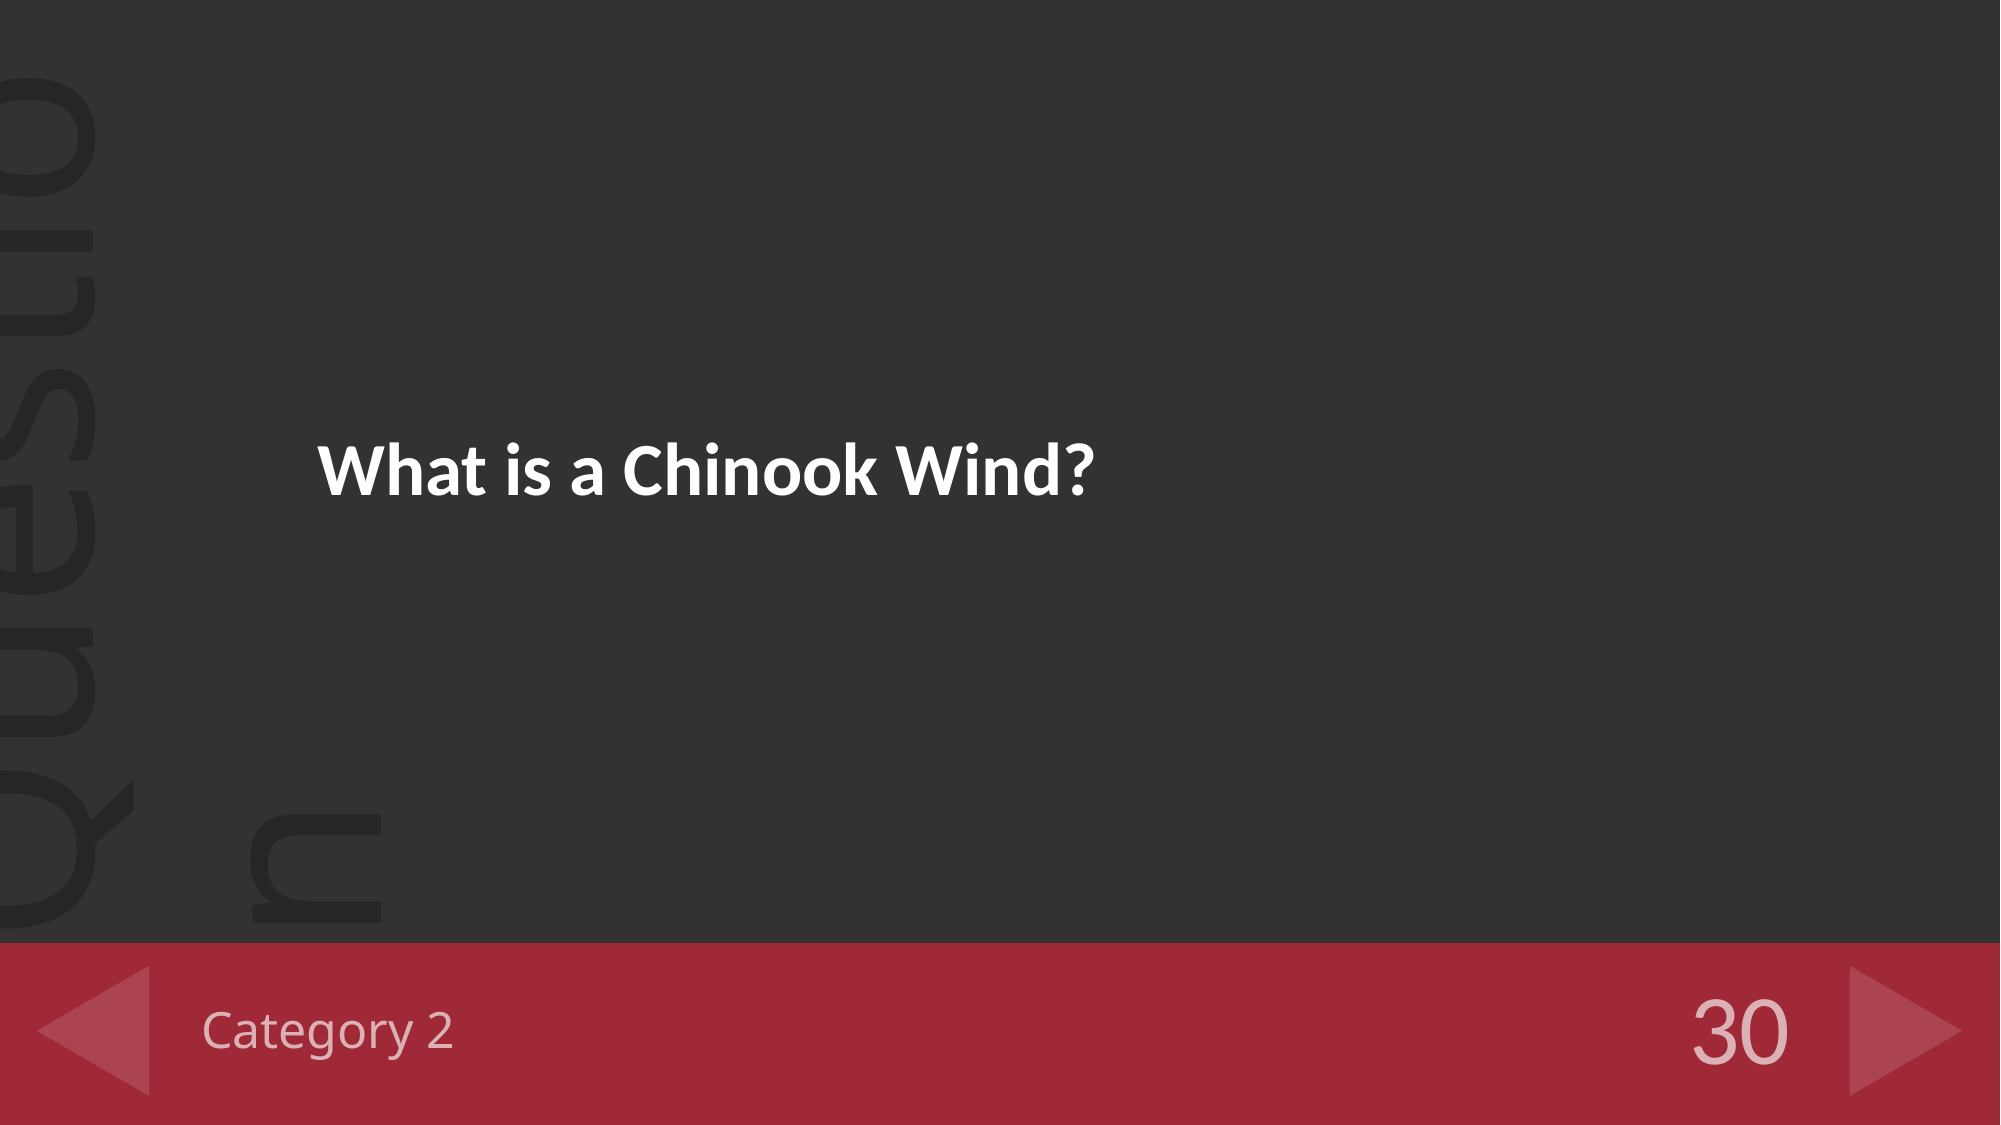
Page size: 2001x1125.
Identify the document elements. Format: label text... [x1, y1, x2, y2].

list What is a Chinook Wind? [302, 307, 1760, 636]
title Category 2 [185, 967, 1494, 1097]
list 30 [1494, 967, 1806, 1097]
